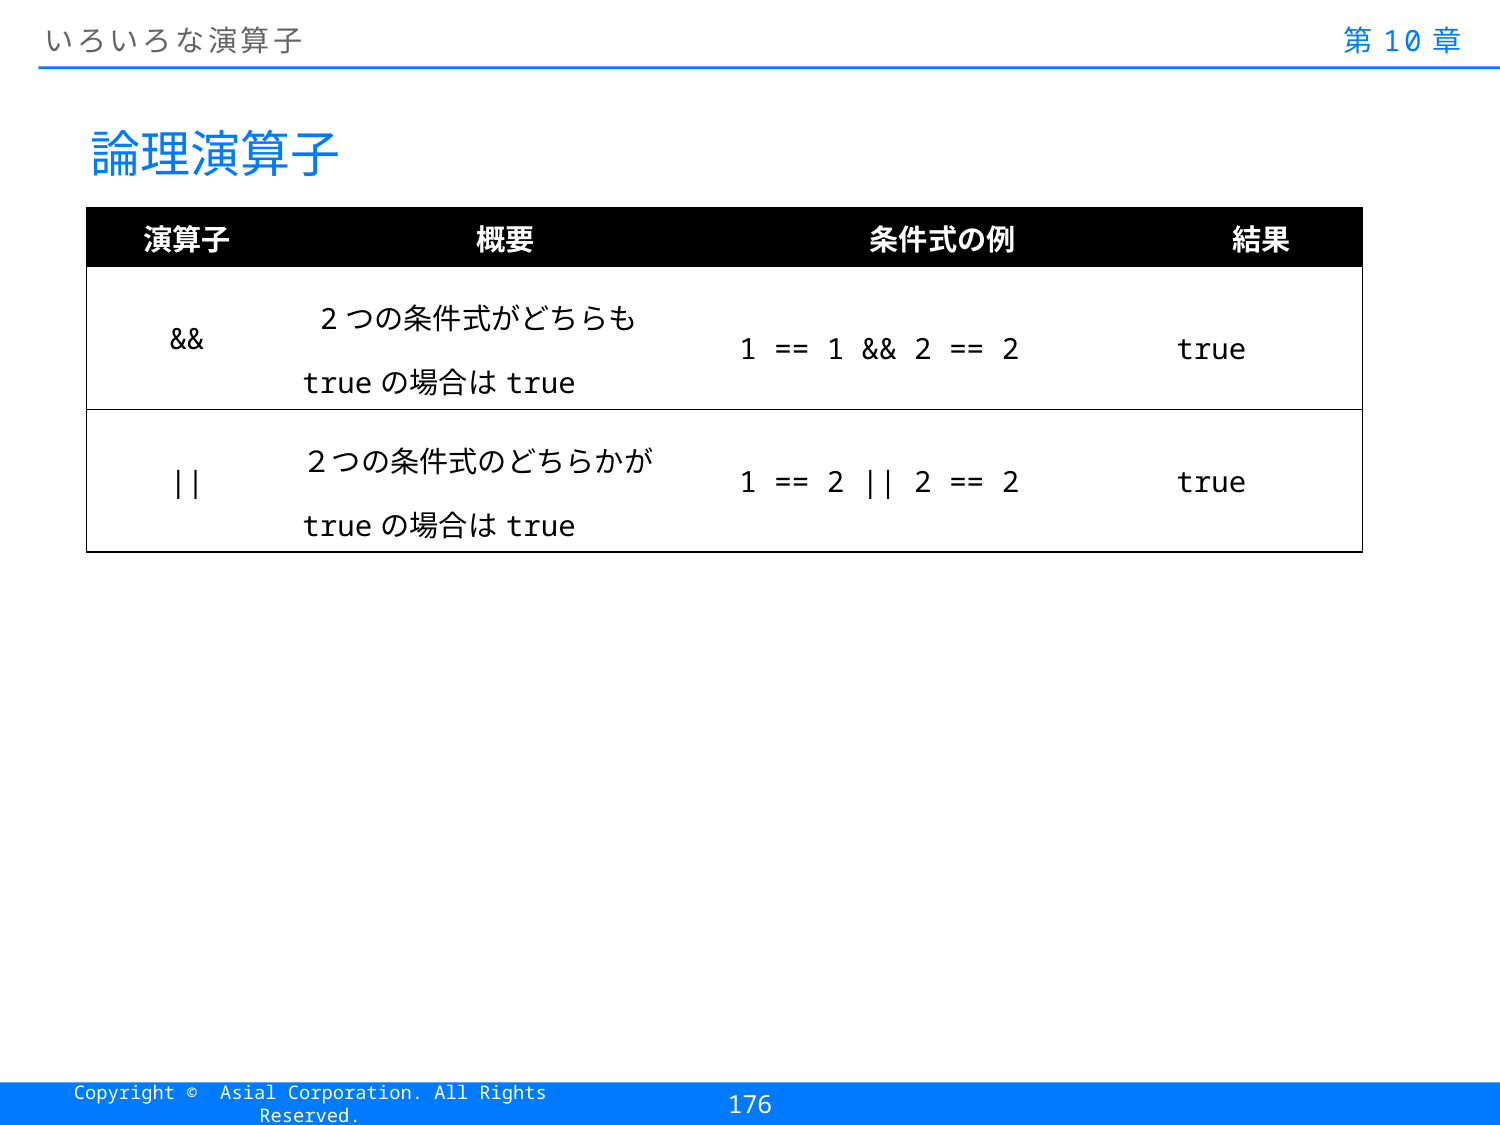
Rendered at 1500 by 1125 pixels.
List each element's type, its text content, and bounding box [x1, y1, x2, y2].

table_cell || [87, 410, 287, 551]
table_header 条件式の例 [724, 209, 1161, 266]
table_cell 1 == 2 || 2 == 2 [724, 410, 1161, 551]
table_cell 2つの条件式がどちらも trueの場合はtrue [287, 267, 724, 409]
table_cell true [1161, 410, 1362, 551]
table_header 演算子 [87, 209, 287, 266]
list 第10章 [702, 7, 1477, 72]
table_cell true [1161, 267, 1362, 409]
slide_number 176 [581, 1075, 919, 1125]
list 論理演算子 [75, 84, 1425, 988]
table_header 概要 [287, 209, 724, 266]
table_cell 1 == 1 && 2 == 2 [724, 267, 1161, 409]
title いろいろな演算子 [29, 7, 702, 72]
table_cell && [87, 267, 287, 409]
table_header 結果 [1161, 209, 1362, 266]
table_cell ２つの条件式のどちらかが trueの場合はtrue [287, 410, 724, 551]
